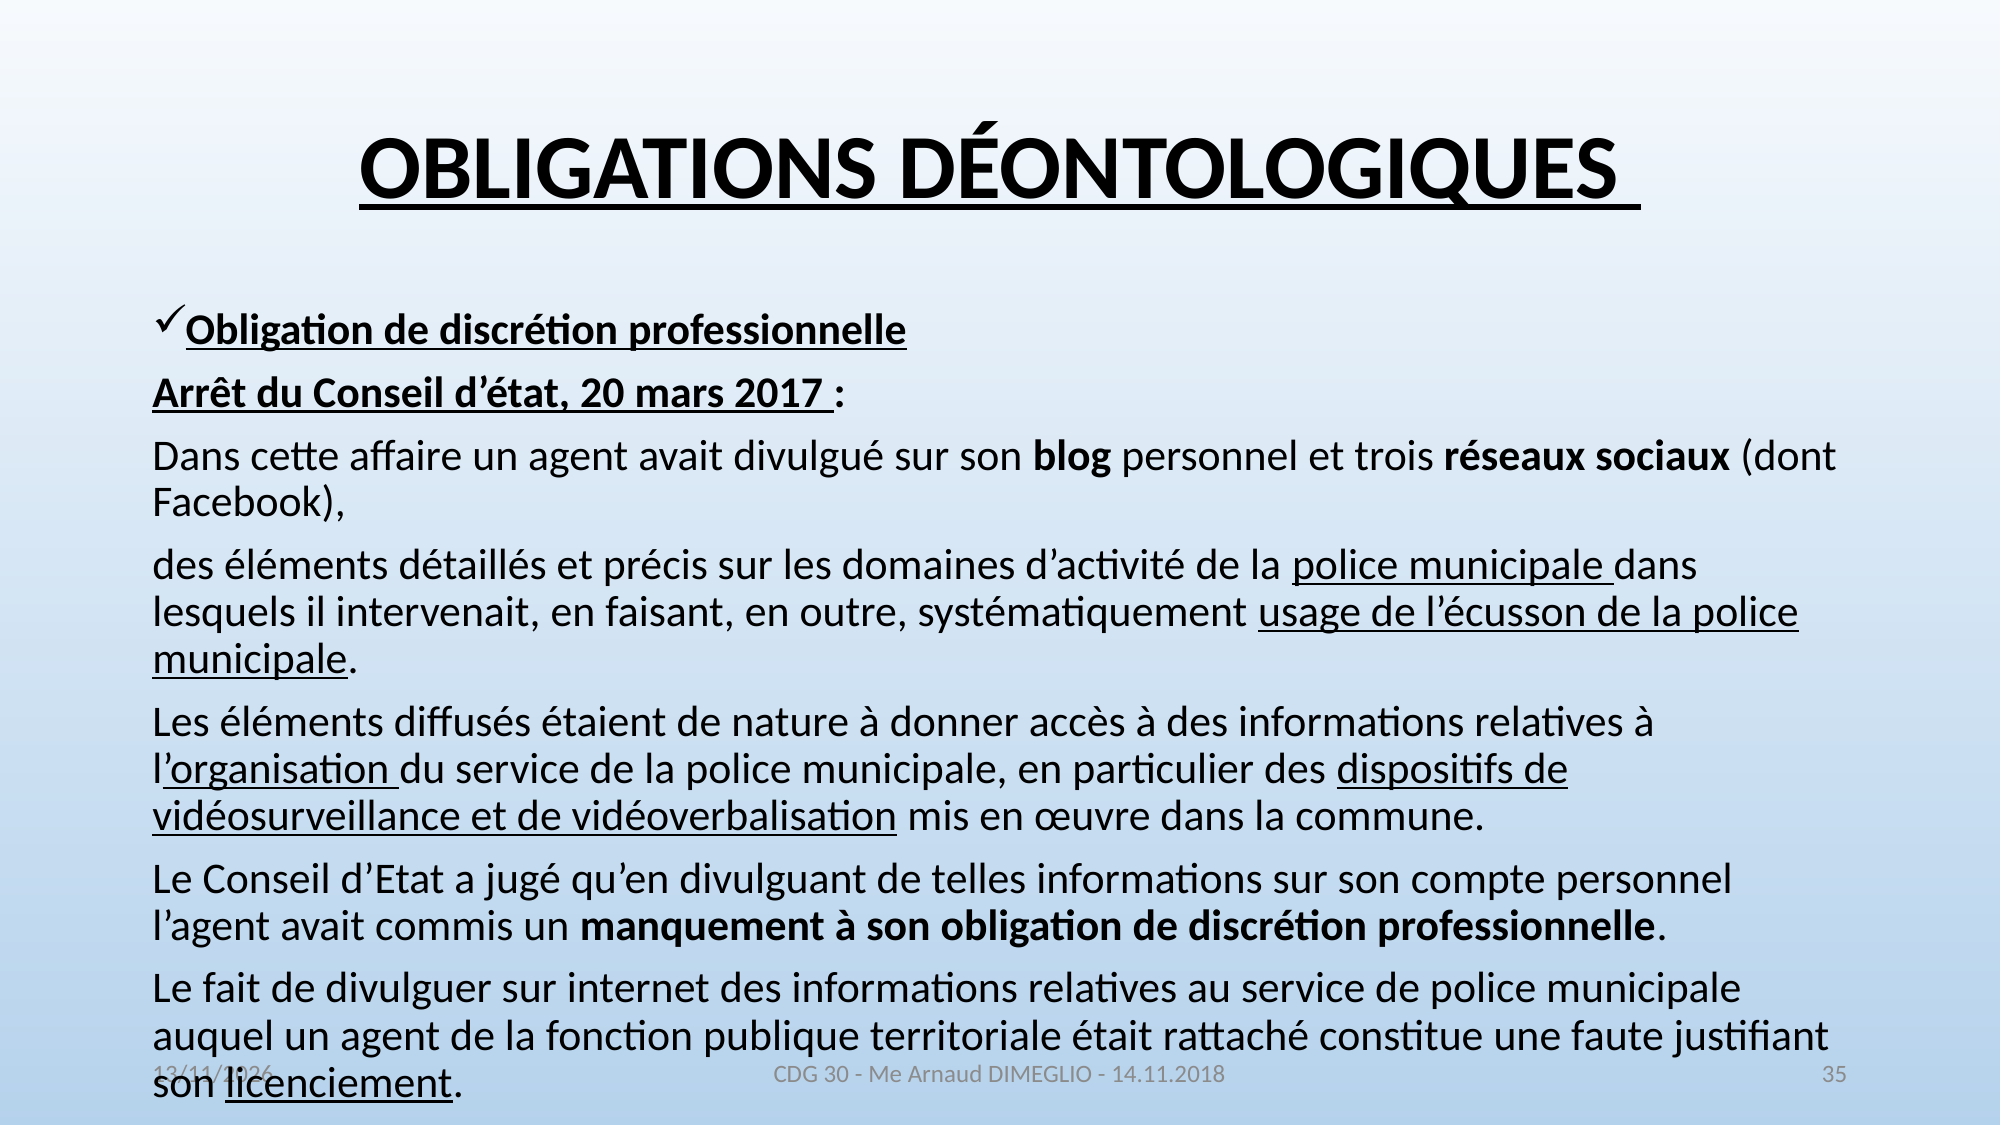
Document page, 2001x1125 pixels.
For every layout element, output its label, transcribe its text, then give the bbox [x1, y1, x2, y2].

slide_number 35 [1412, 1042, 1863, 1103]
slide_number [137, 1042, 588, 1103]
footer CDG 30 - Me Arnaud DIMEGLIO - 14.11.2018 [662, 1042, 1338, 1103]
title OBLIGATIONS DÉONTOLOGIQUES [137, 59, 1863, 278]
list Obligation de discrétion professionnelle Arrêt du Conseil d’état, 20 mars 2017 : Dans cette affaire un agent avait divulgué sur son blog personnel et trois réseaux sociaux (dont Facebook), des éléments détaillés et précis sur les domaines d’activité de la police municipale dans lesquels il intervenait, en faisant, en outre, systématiquement usage de l’écusson de la police municipale. Les éléments diffusés étaient de nature à donner accès à des informations relatives à l’organisation du service de la police municipale, en particulier des dispositifs de vidéosurveillance et de vidéoverbalisation mis en œuvre dans la commune. Le Conseil d’Etat a jugé qu’en divulguant de telles informations sur son compte personnel l’agent avait commis un manquement à son obligation de discrétion professionnelle. Le fait de divulguer sur internet des informations relatives au service de police municipale auquel un agent de la fonction publique territoriale était rattaché constitue une faute justifiant son licenciement. [137, 299, 1863, 1125]
